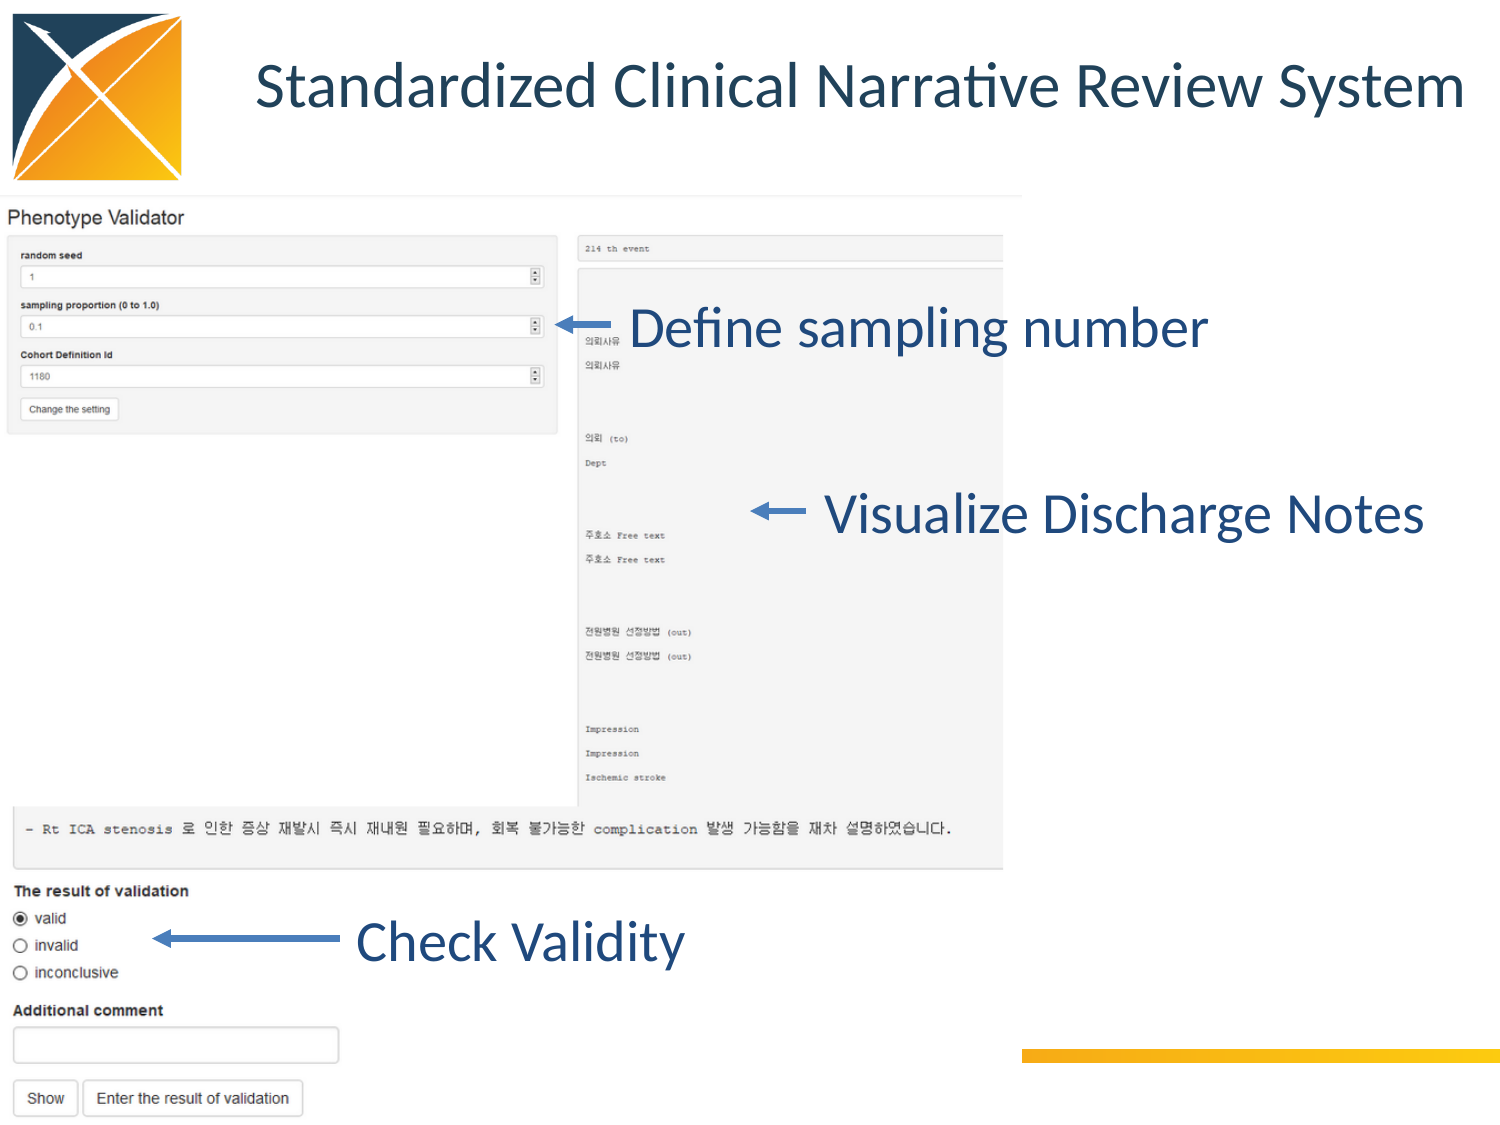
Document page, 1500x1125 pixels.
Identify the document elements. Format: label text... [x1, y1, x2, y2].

title Standardized Clinical Narrative Review System [163, 13, 1500, 151]
picture [0, 0, 1022, 1125]
text_box Define sampling number [1026, 281, 1225, 367]
text_box Visualize Discharge Notes [1026, 468, 1441, 553]
